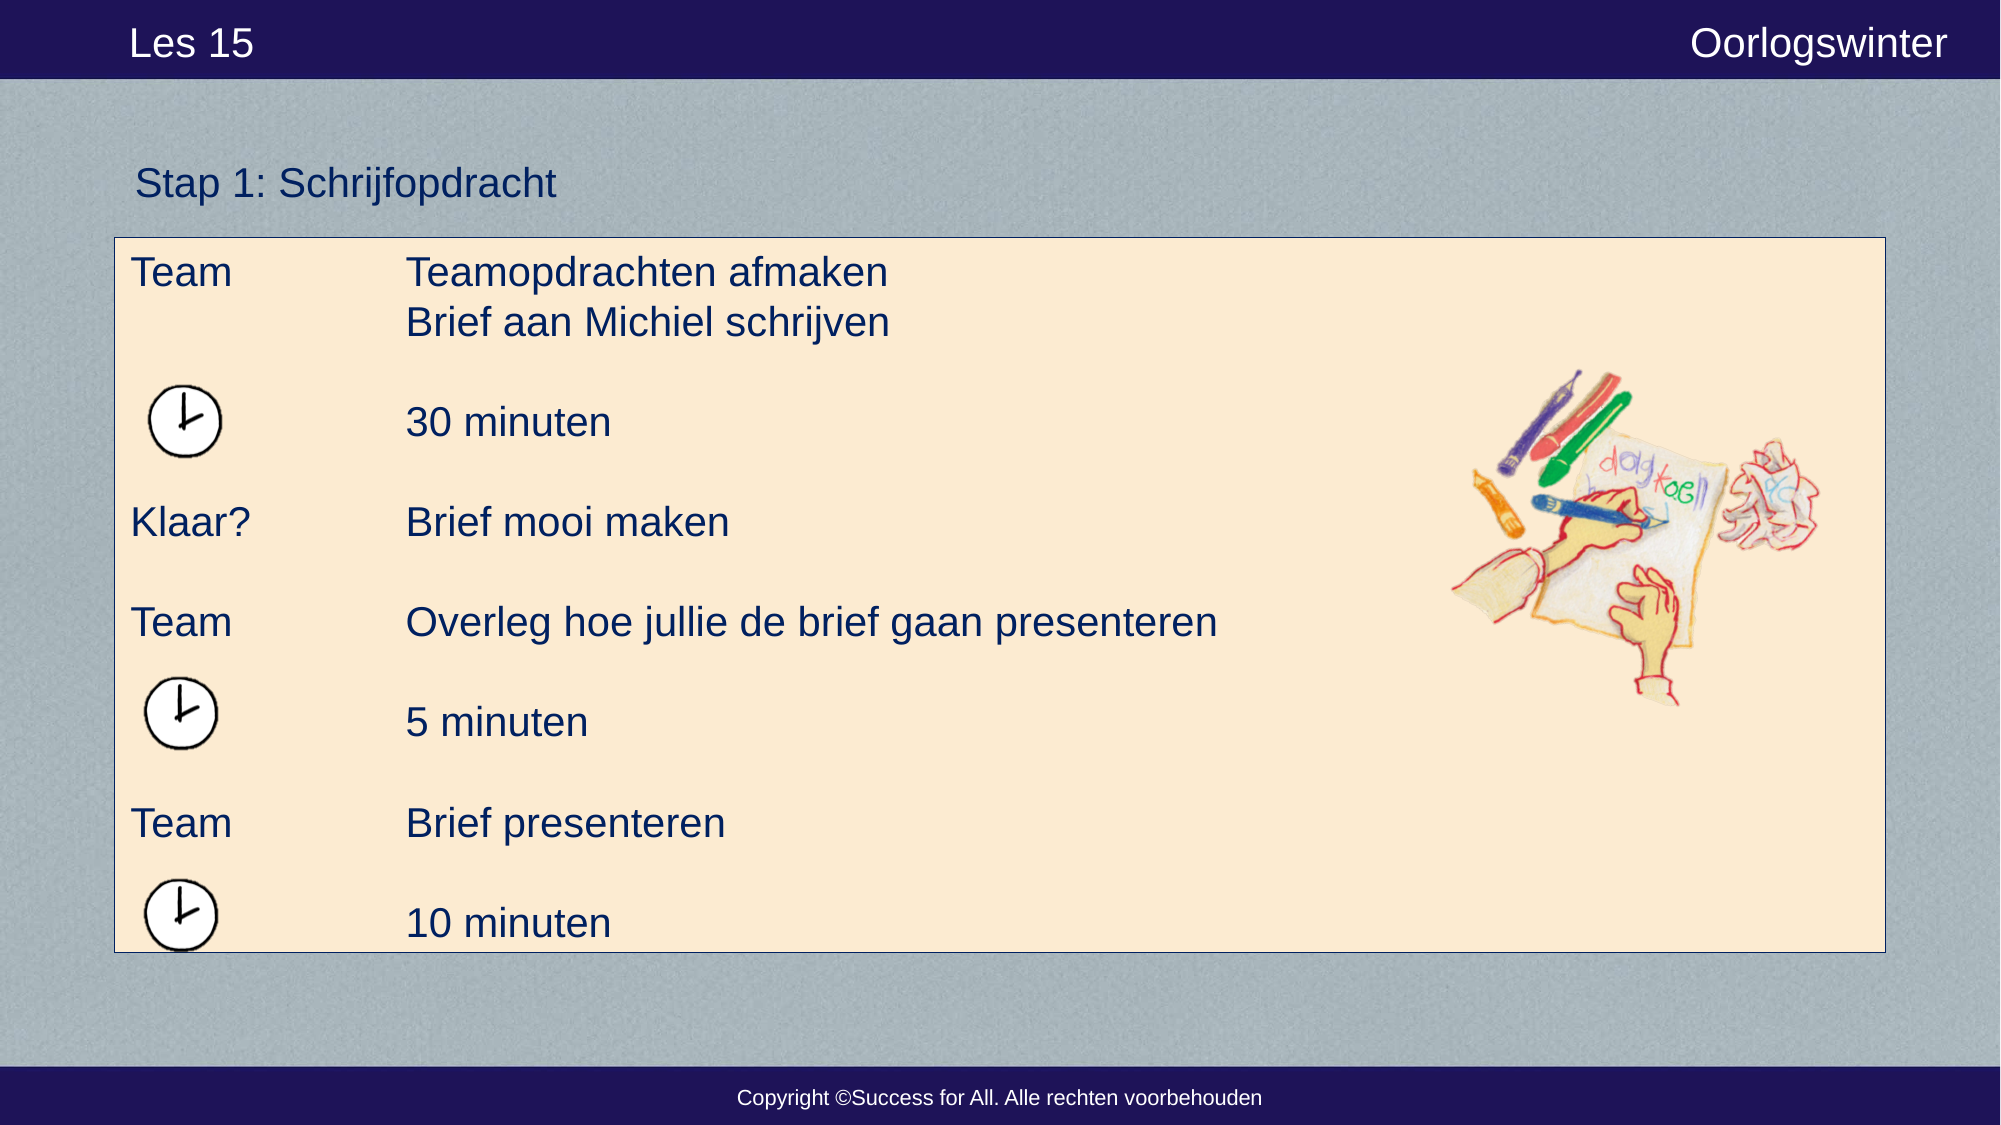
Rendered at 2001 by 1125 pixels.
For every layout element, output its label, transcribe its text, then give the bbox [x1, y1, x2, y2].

text_box Stap 1: Schrijfopdracht [120, 148, 913, 214]
text_box Team Teamopdrachten afmaken Brief aan Michiel schrijven 30 minuten Klaar? Brief mooi maken Team Overleg hoe jullie de brief gaan presenteren 5 minuten Team Brief presenteren 10 minuten [114, 237, 1886, 953]
picture [0, 0, 2001, 1125]
text_box Copyright ©Success for All. Alle rechten voorbehouden [0, 1076, 2000, 1125]
text_box Oorlogswinter [786, 8, 1963, 73]
text_box Les 15 [114, 8, 354, 73]
